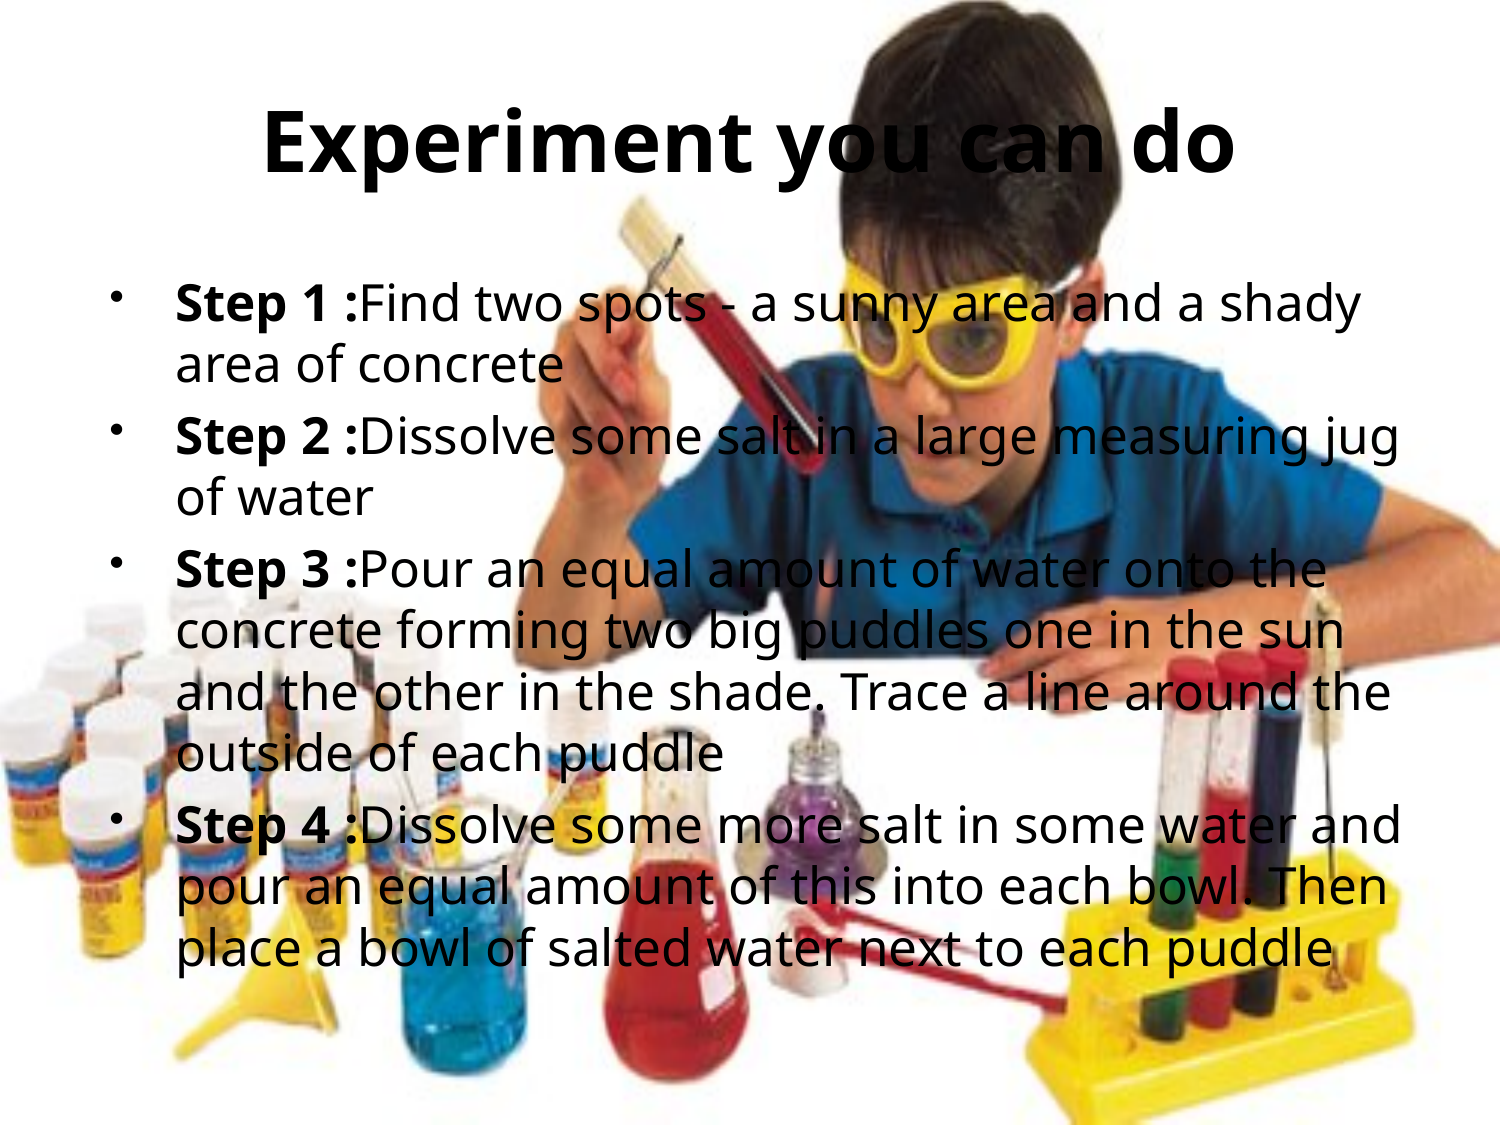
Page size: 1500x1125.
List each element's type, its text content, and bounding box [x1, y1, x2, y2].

title Experiment you can do [75, 45, 1425, 233]
picture [0, 0, 1500, 1125]
list Step 1 :Find two spots - a sunny area and a shady area of concrete Step 2 :Dissolve some salt in a large measuring jug of water Step 3 :Pour an equal amount of water onto the concrete forming two big puddles one in the sun and the other in the shade. Trace a line around the outside of each puddle Step 4 :Dissolve some more salt in some water and pour an equal amount of this into each bowl. Then place a bowl of salted water next to each puddle [75, 262, 1425, 1035]
